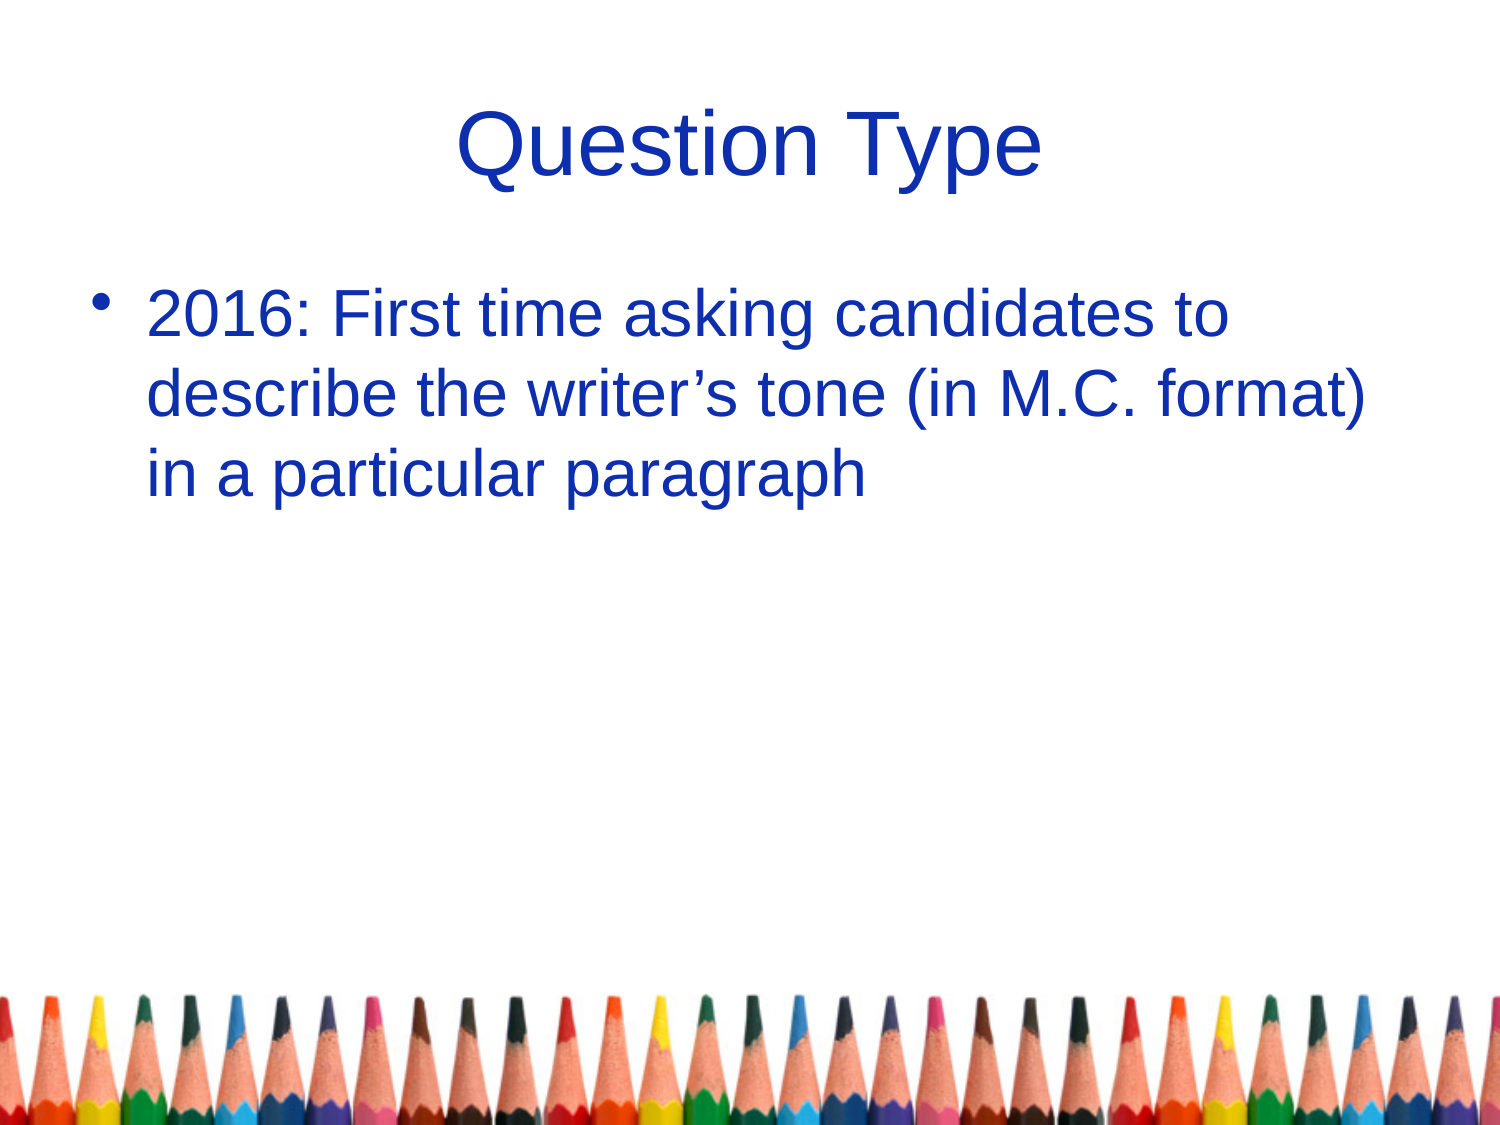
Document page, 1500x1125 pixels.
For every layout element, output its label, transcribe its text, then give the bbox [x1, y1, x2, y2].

picture [0, 0, 1500, 1125]
title Question Type [75, 45, 1425, 233]
list 2016: First time asking candidates to describe the writer’s tone (in M.C. format) in a particular paragraph [75, 262, 1425, 1005]
